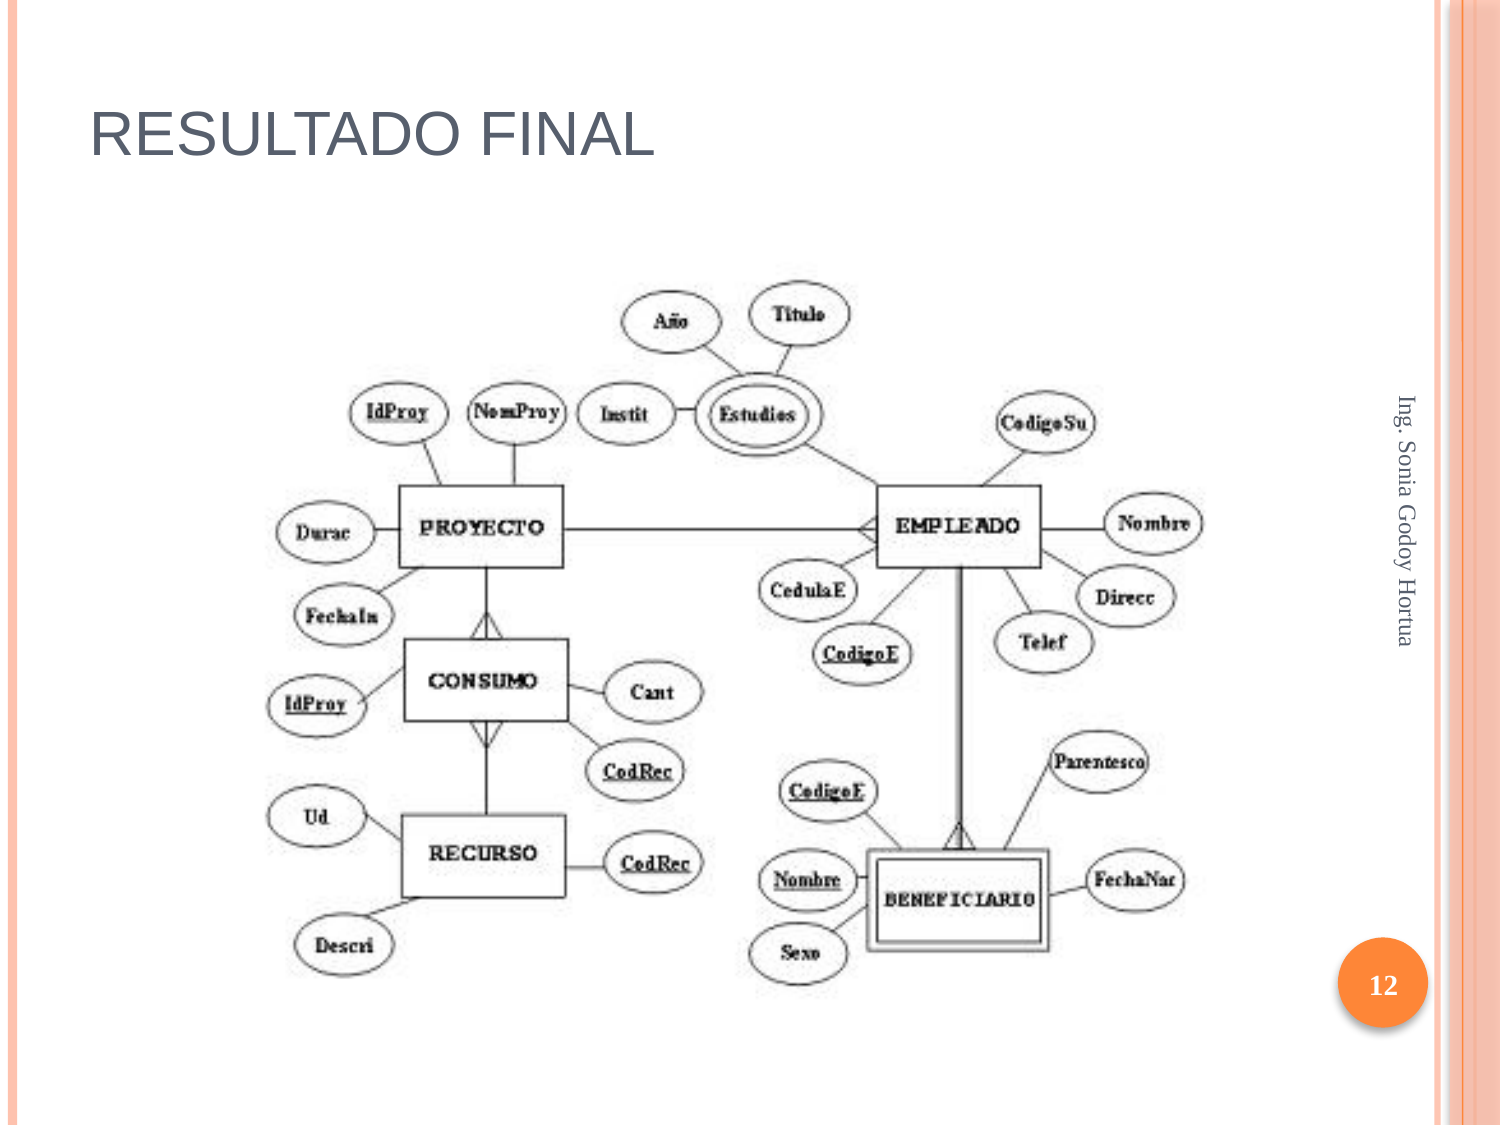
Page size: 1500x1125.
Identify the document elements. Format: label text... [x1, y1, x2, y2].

title Resultado final [75, 45, 1300, 176]
picture [163, 222, 1317, 1094]
footer Ing. Sonia Godoy Hortua [1379, 380, 1440, 906]
slide_number 12 [1333, 940, 1434, 1026]
